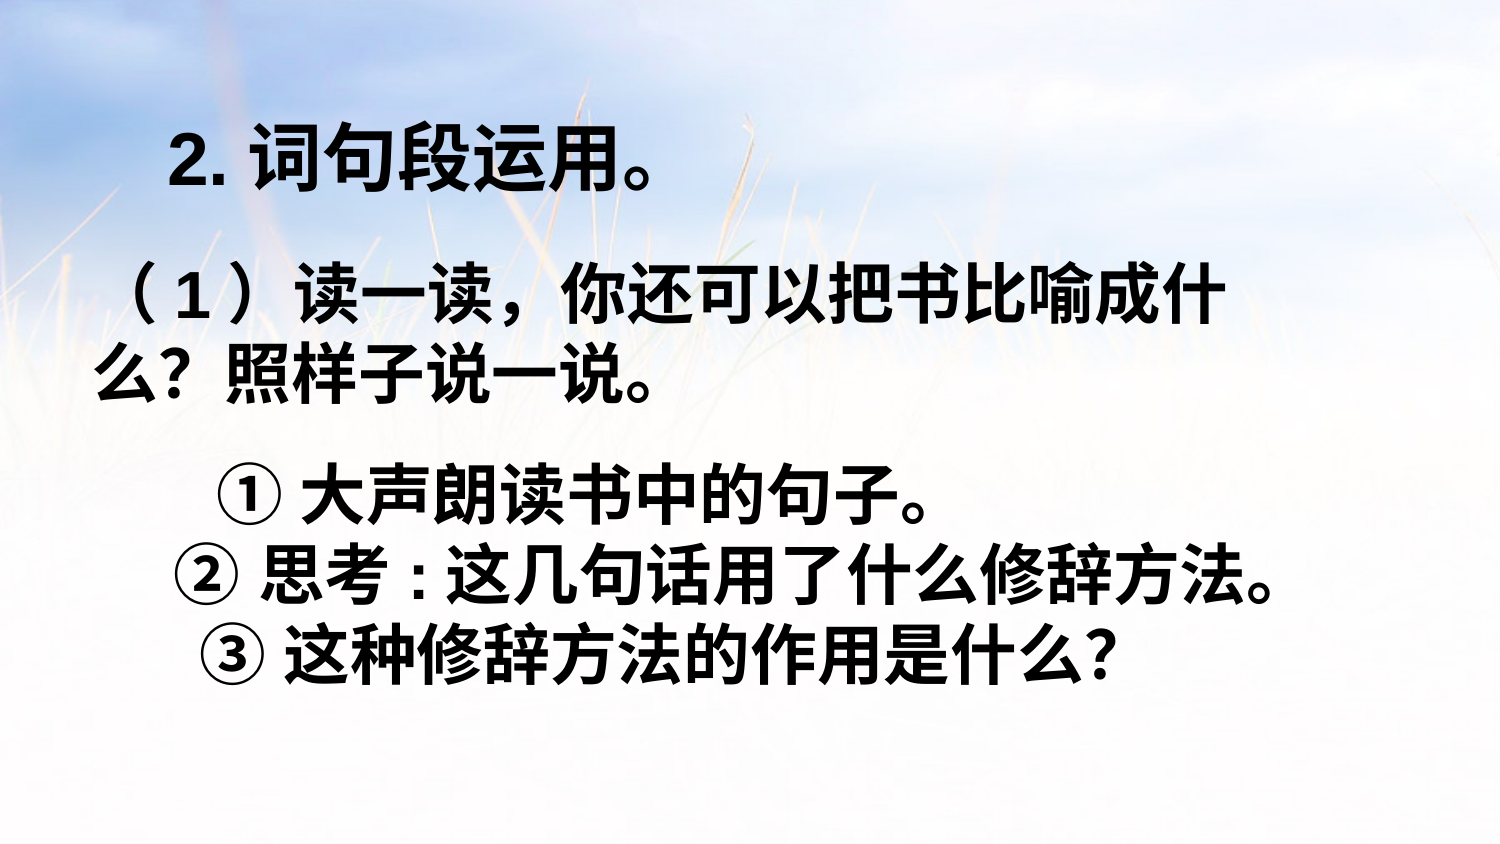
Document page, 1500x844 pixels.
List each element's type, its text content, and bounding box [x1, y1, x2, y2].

text_box 2.词句段运用。 [152, 103, 719, 208]
picture [0, 0, 1500, 844]
text_box ①大声朗读书中的句子。 ②思考:这几句话用了什么修辞方法。 ③这种修辞方法的作用是什么？ [0, 445, 1329, 701]
text_box （1）读一读，你还可以把书比喻成什么？照样子说一说。 [76, 244, 1339, 420]
